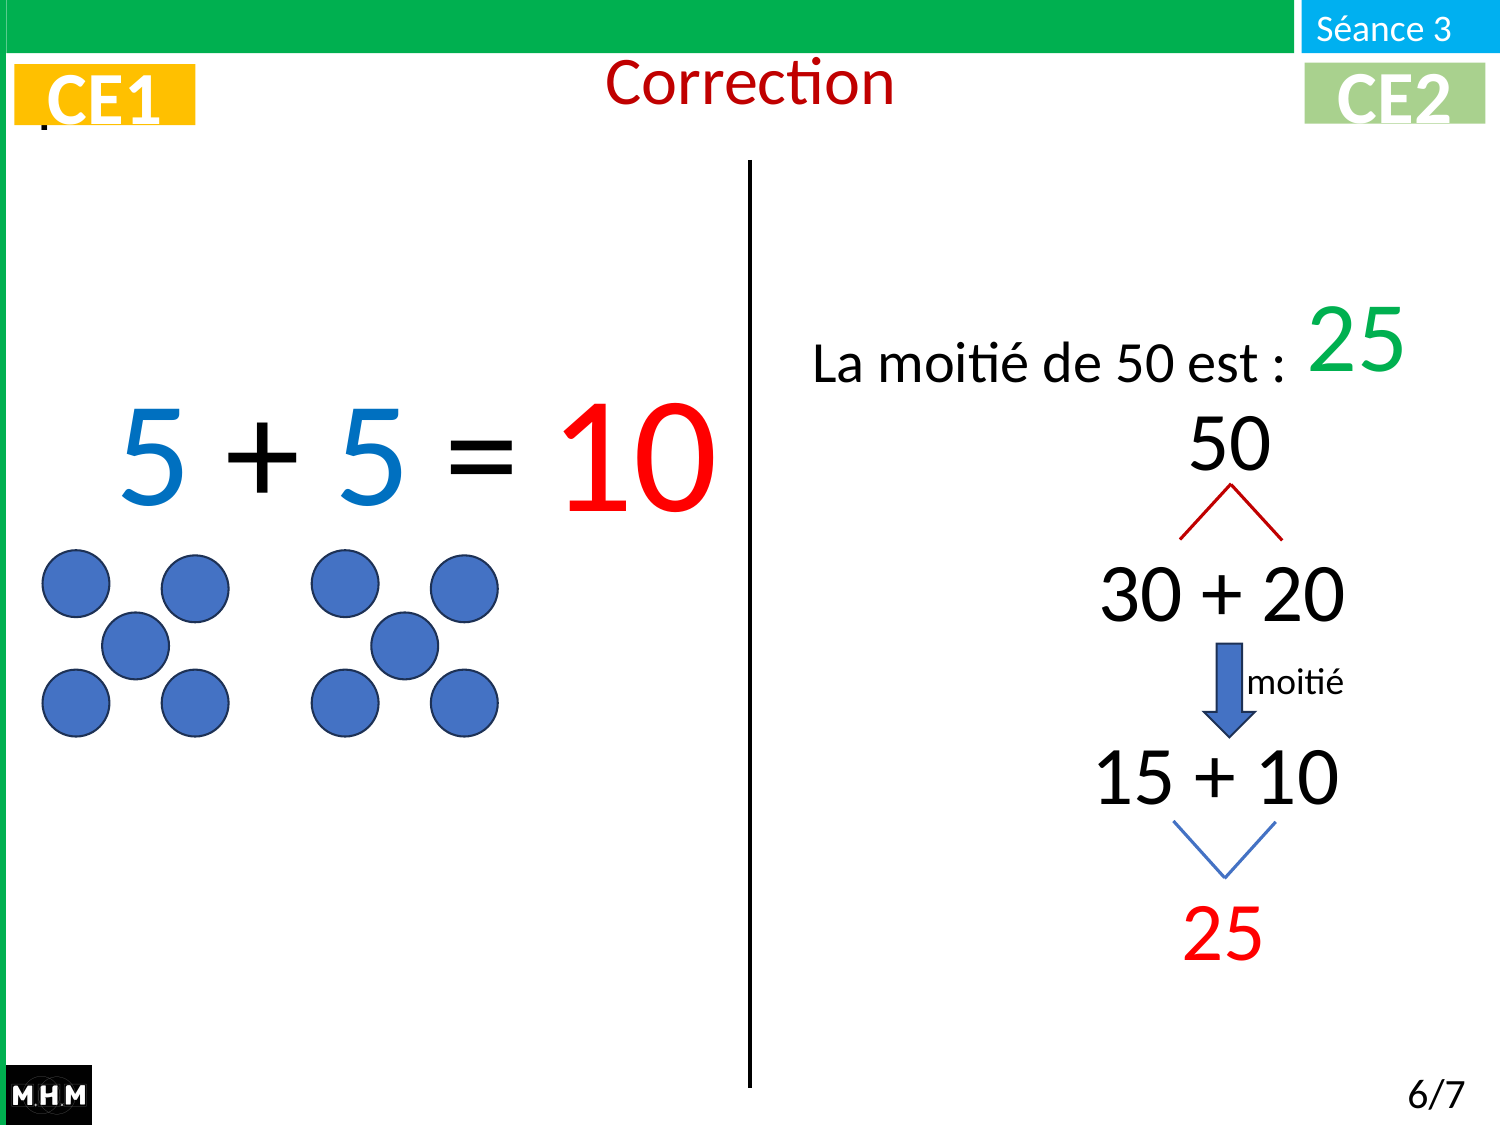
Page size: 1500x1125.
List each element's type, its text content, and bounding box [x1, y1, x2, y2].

picture [6, 1065, 92, 1125]
text_box 25 [1282, 264, 1433, 399]
text_box CE1 [13, 63, 196, 126]
text_box [41, 549, 111, 619]
text_box 5 + 5 = … [100, 347, 530, 543]
text_box 30 + 20 [862, 530, 1500, 646]
text_box [370, 611, 440, 681]
text_box [429, 554, 499, 624]
text_box [310, 668, 380, 738]
text_box [101, 611, 171, 681]
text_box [1173, 820, 1276, 879]
text_box CE2 [1303, 62, 1487, 125]
text_box La moitié de 50 est : … [797, 246, 1406, 447]
text_box moitié [1231, 649, 1492, 710]
title Correction [590, 38, 1500, 127]
text_box [1201, 646, 1258, 713]
text_box [41, 668, 111, 738]
text_box [310, 549, 380, 619]
text_box 50 [1164, 380, 1295, 495]
text_box [429, 668, 499, 738]
text_box 15 + 10 [855, 713, 1500, 829]
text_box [1179, 483, 1283, 541]
text_box [160, 554, 230, 624]
list 6/7 [1373, 1064, 1500, 1125]
text_box 10 [530, 337, 738, 553]
text_box [160, 668, 230, 738]
text_box 25 [1139, 869, 1309, 985]
